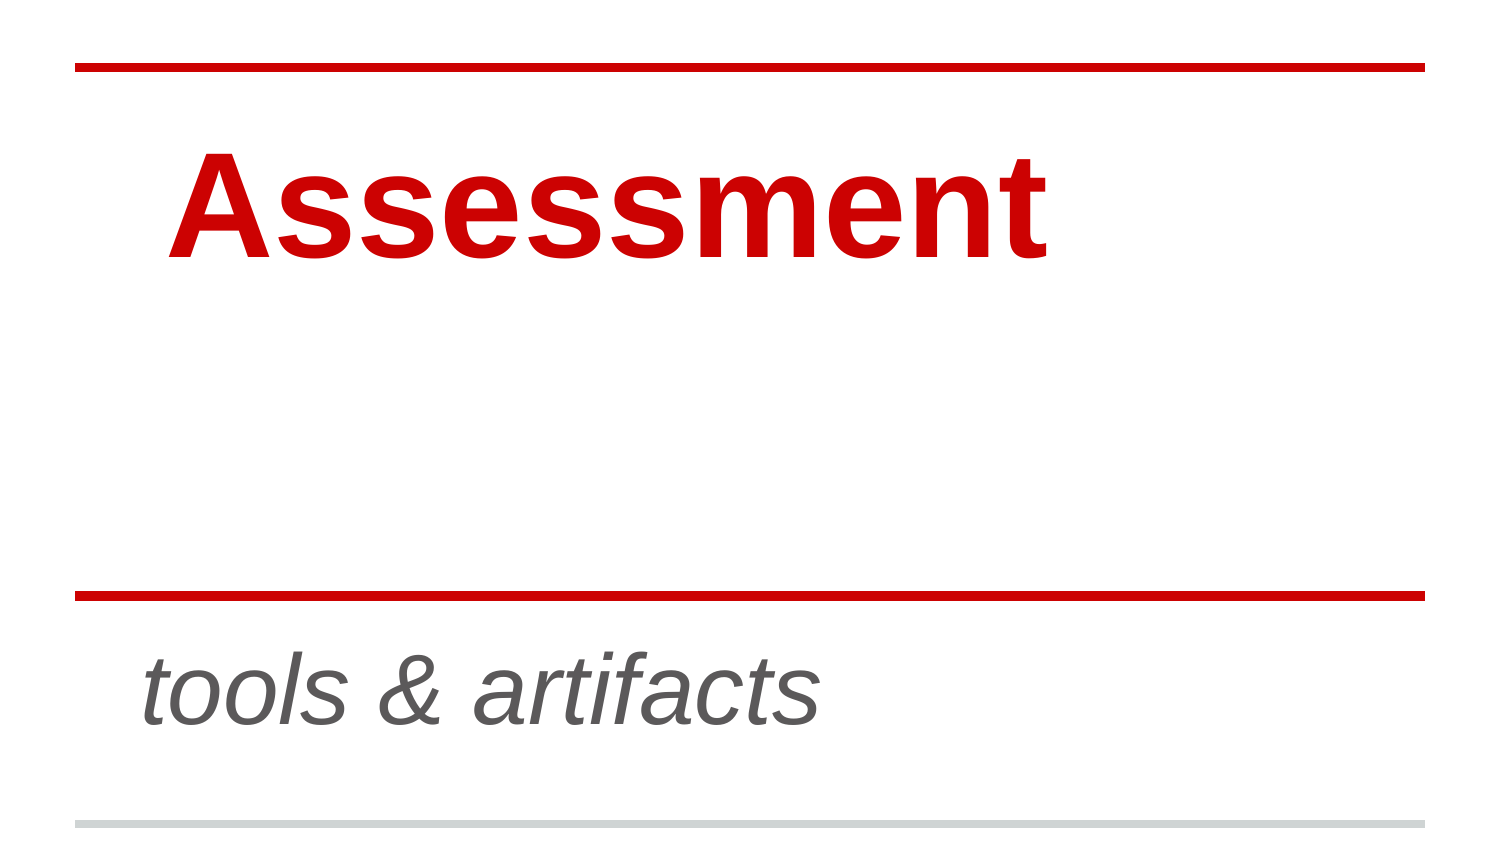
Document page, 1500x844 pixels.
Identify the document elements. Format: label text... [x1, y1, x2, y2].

title Assessment [75, 92, 1425, 587]
subtitle tools & artifacts [75, 609, 1425, 812]
